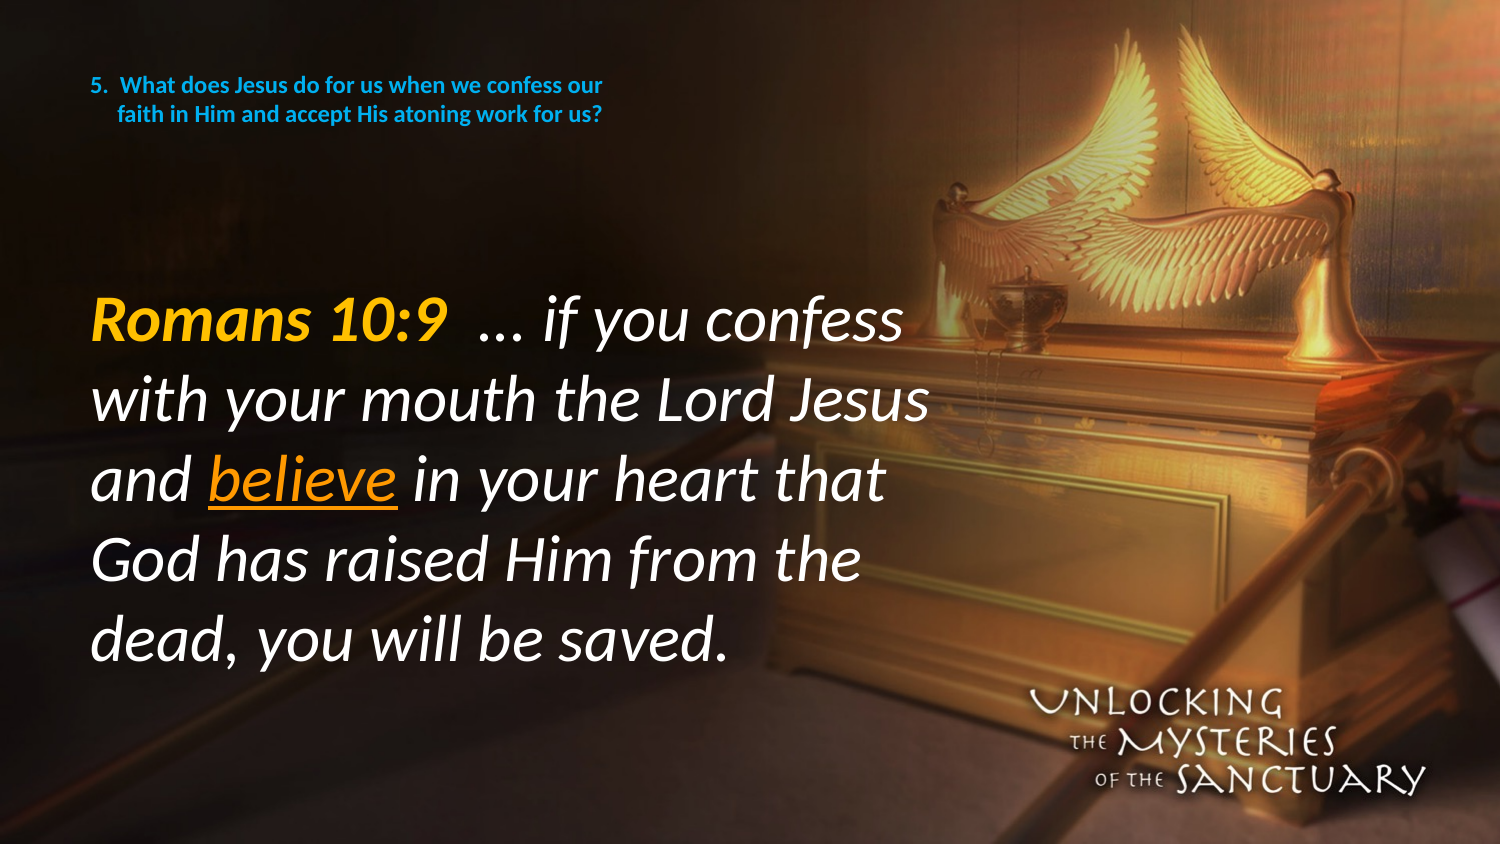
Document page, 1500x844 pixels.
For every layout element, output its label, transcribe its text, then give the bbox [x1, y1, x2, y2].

picture [0, 0, 1500, 844]
title 5. What does Jesus do for us when we confess our faith in Him and accept His atoning work for us? [75, 33, 1425, 175]
list Romans 10:9 ... if you confess with your mouth the Lord Jesus and believe in your heart that God has raised Him from the dead, you will be saved. [75, 174, 978, 844]
